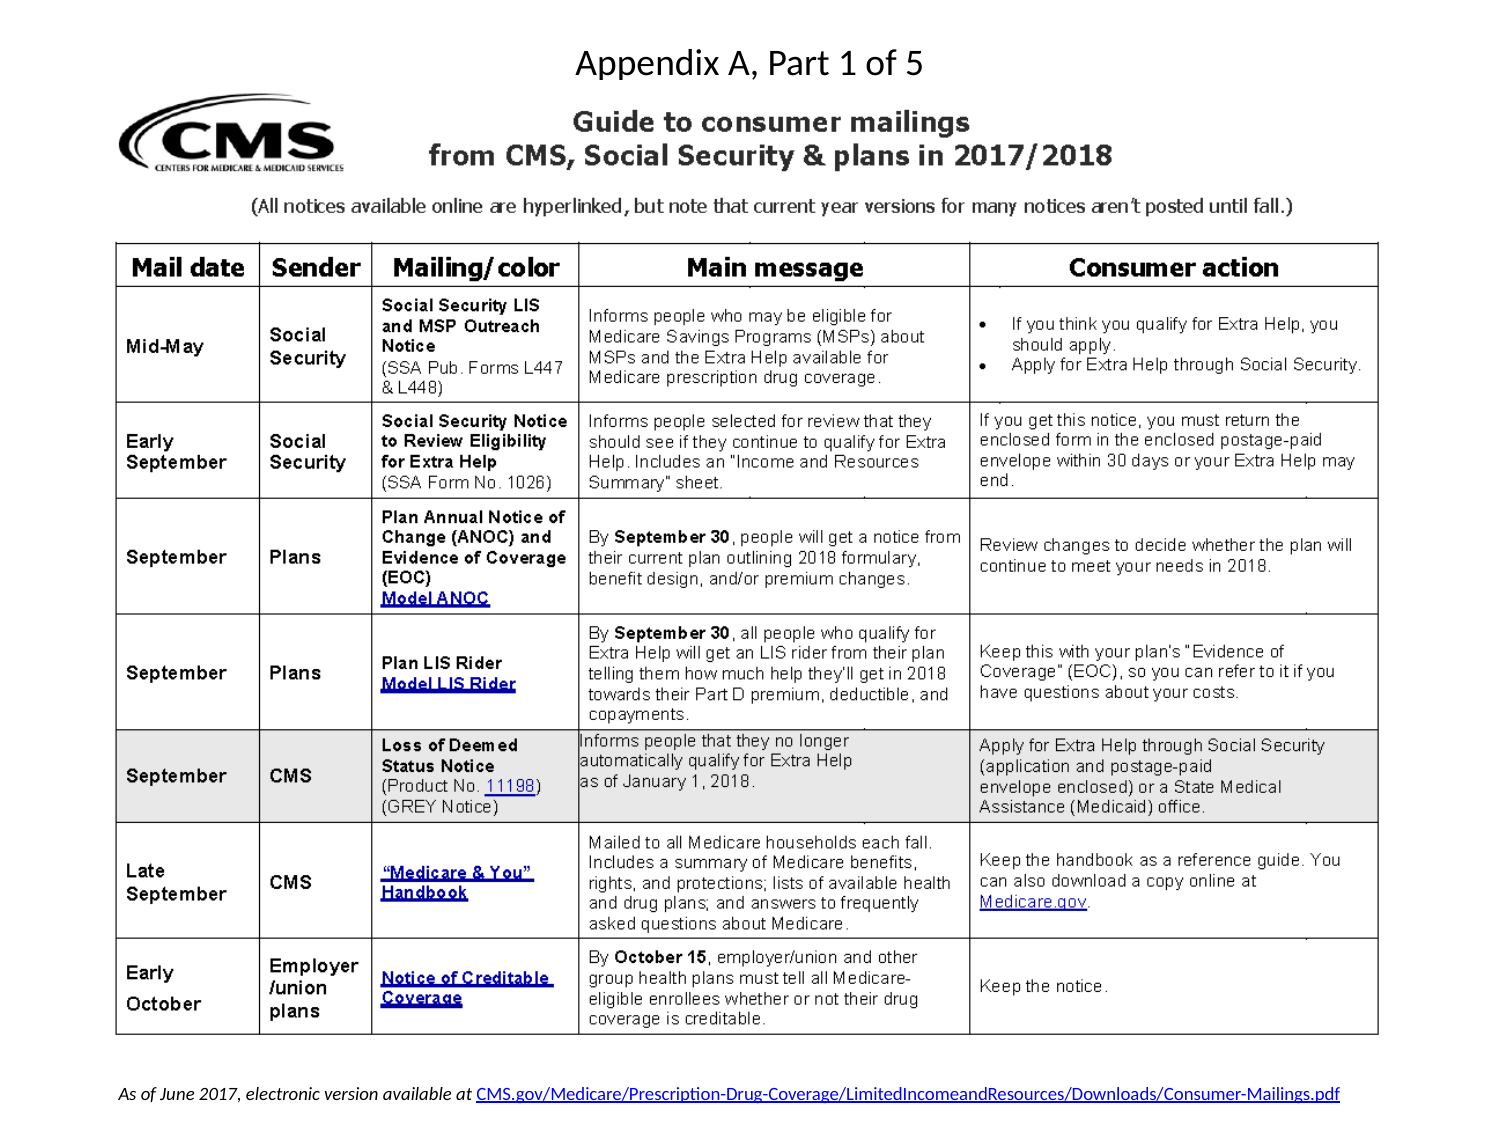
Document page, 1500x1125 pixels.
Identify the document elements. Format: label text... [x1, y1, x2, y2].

text_box As of June 2017, electronic version available at CMS.gov/Medicare/Prescription-Drug-Coverage/LimitedIncomeandResources/Downloads/Consumer-Mailings.pdf [112, 1051, 1388, 1111]
picture [108, 80, 1392, 1039]
title Appendix A, Part 1 of 5 [75, 37, 1425, 83]
